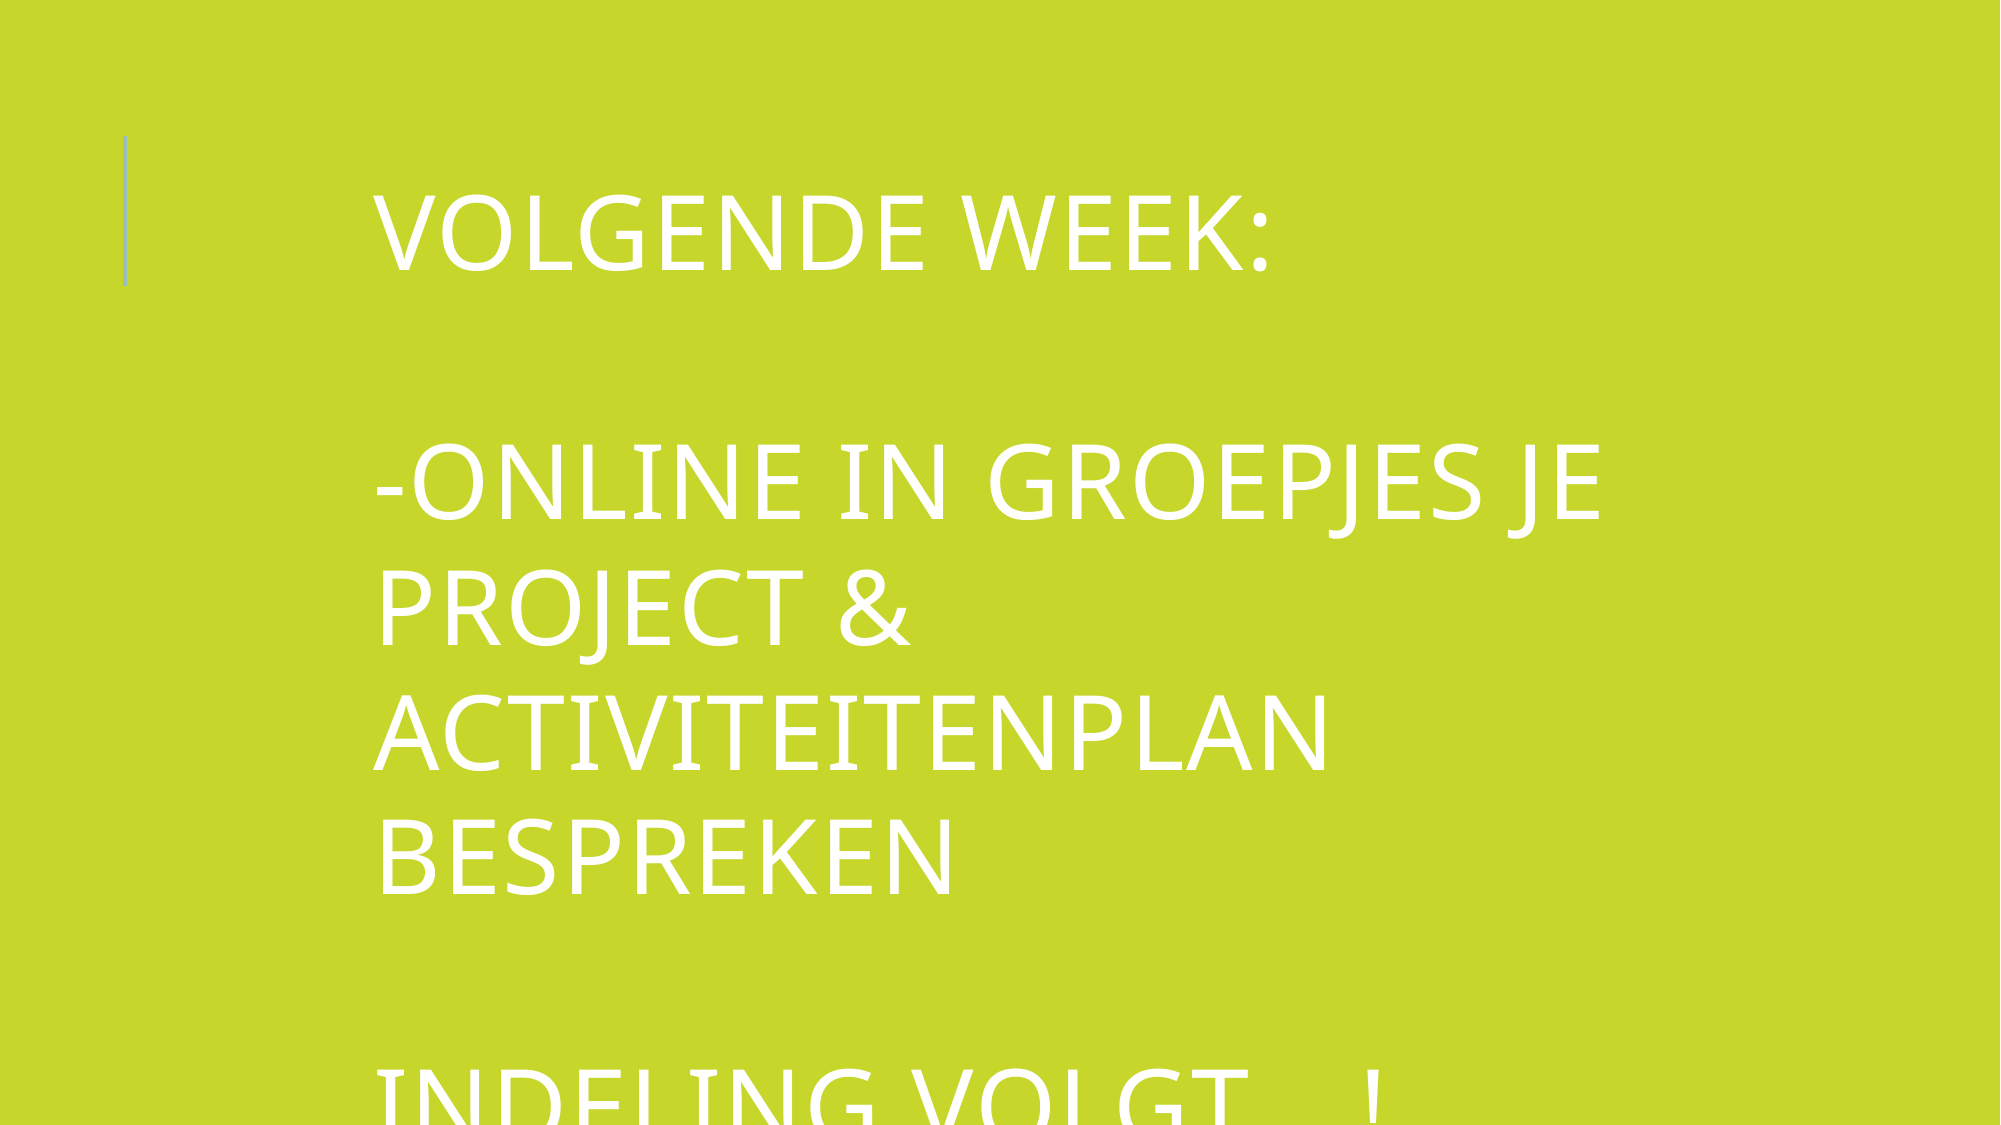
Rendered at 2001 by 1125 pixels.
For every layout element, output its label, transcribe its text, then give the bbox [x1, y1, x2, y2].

text_box Volgende week: -online in groepjes je project & activiteitenplan bespreken Indeling volgt….! [358, 158, 1705, 1125]
